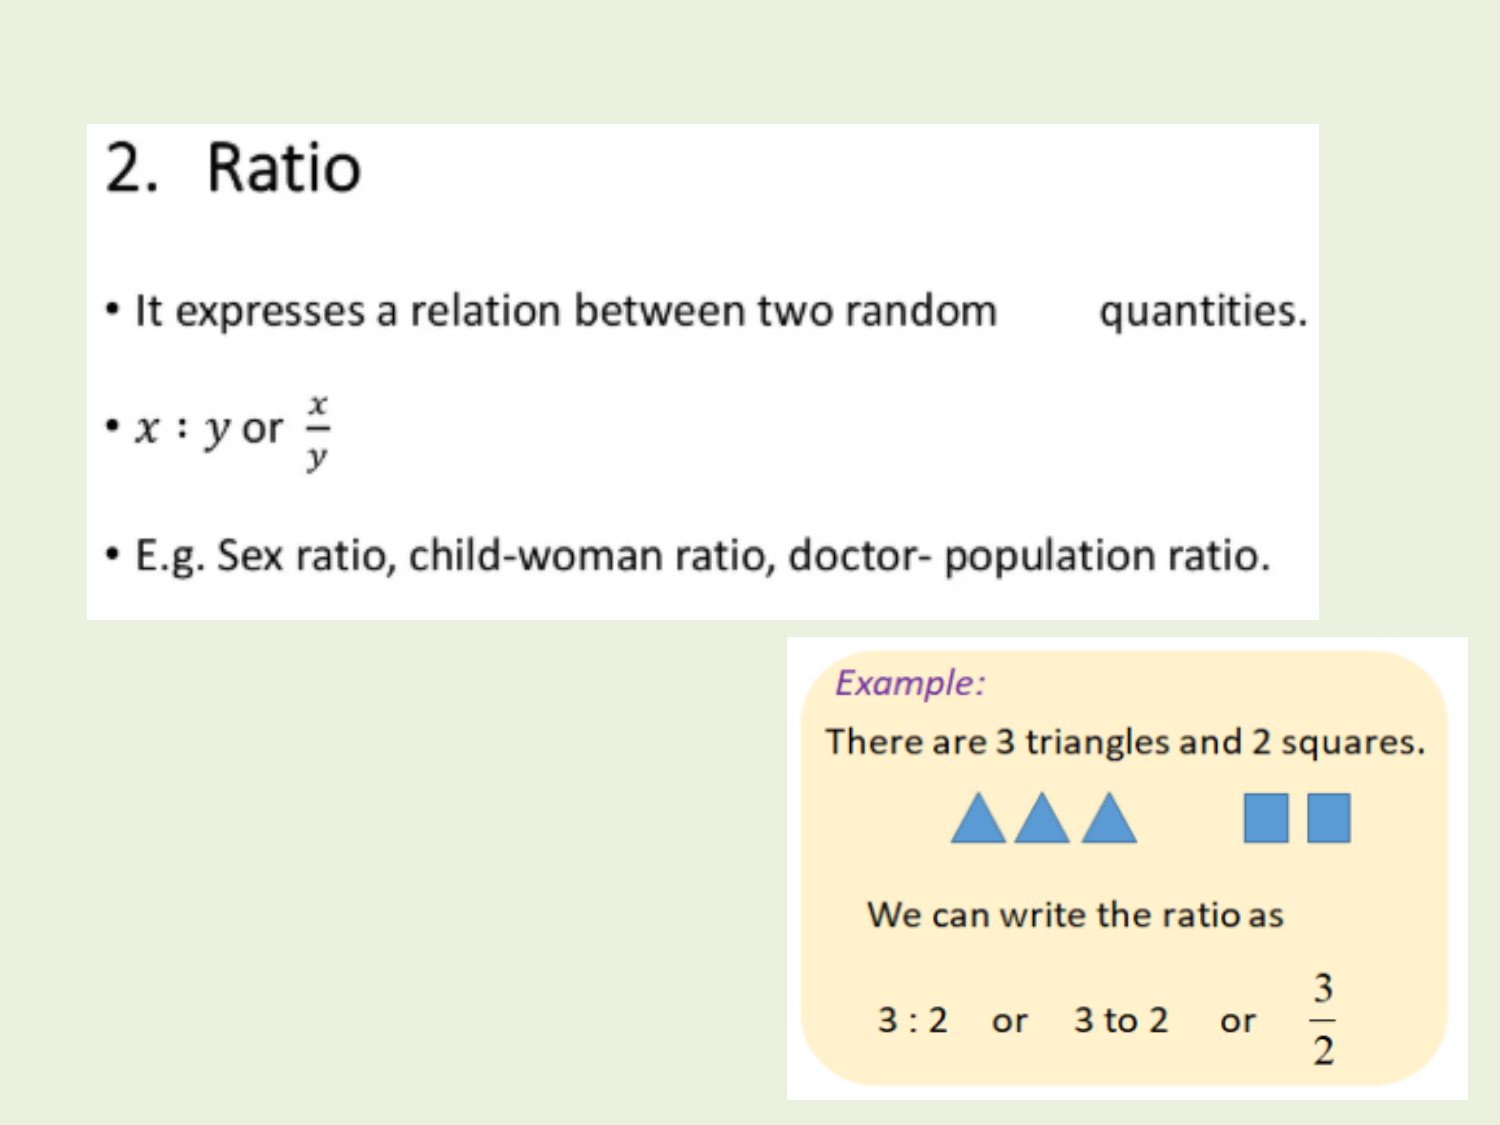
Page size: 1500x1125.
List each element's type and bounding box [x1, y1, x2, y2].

picture [787, 637, 1469, 1101]
list [87, 124, 1319, 621]
